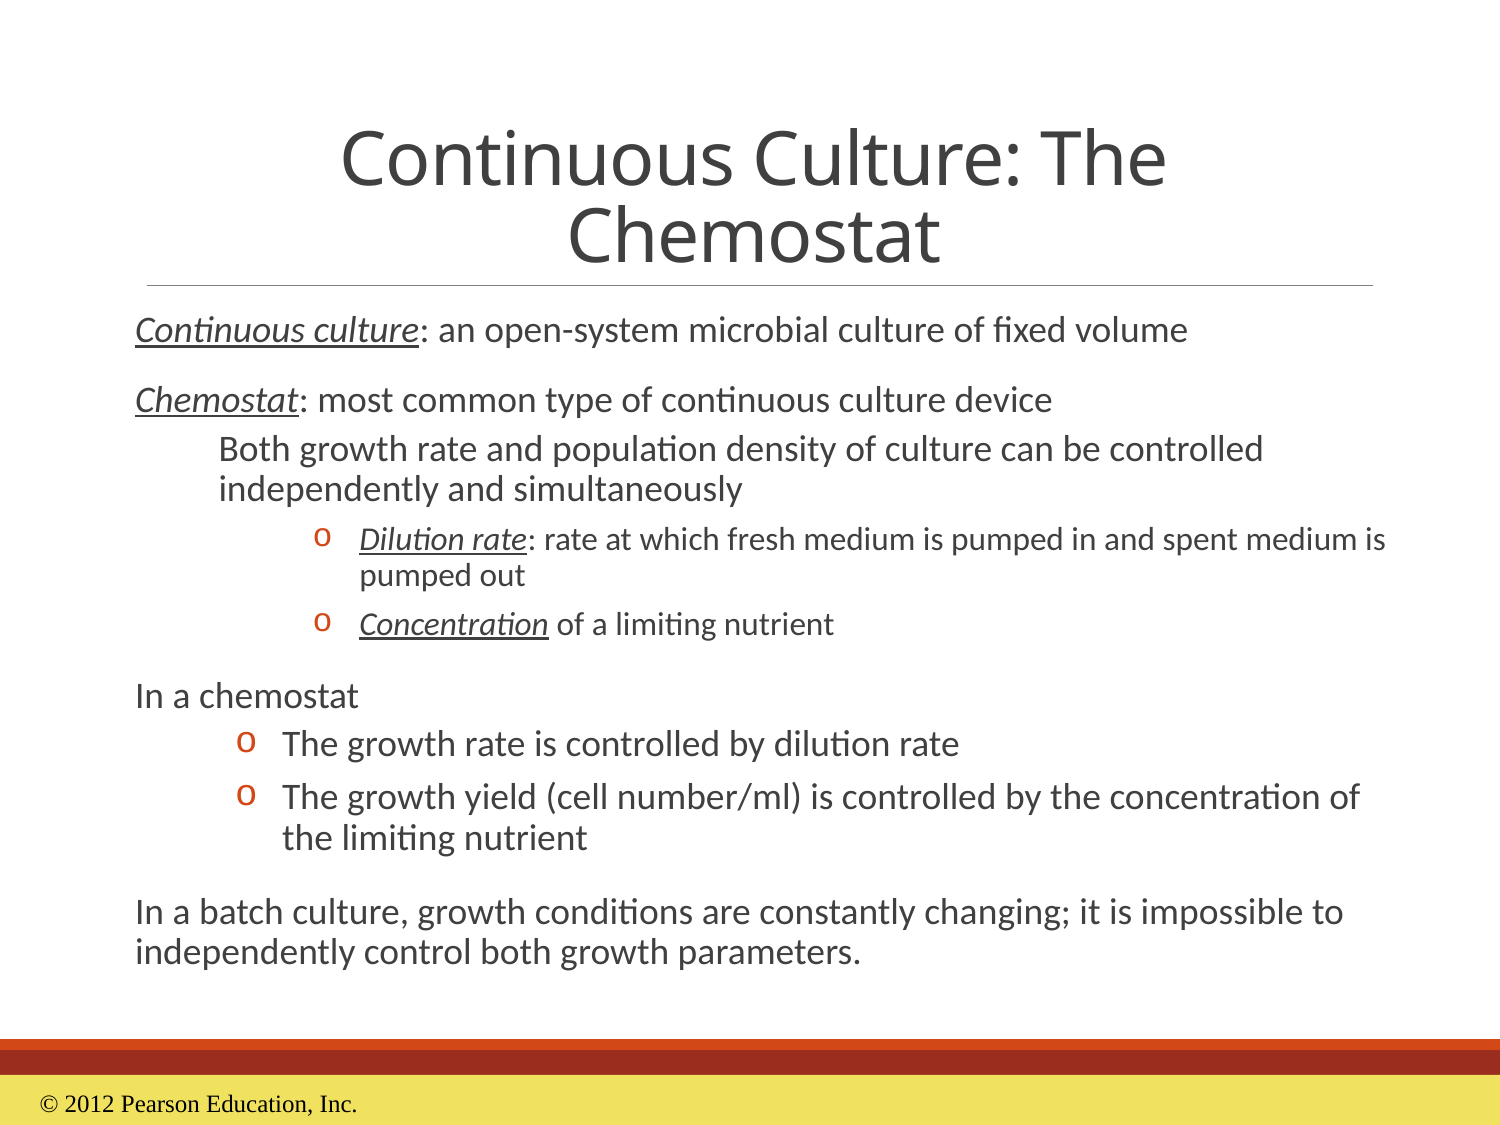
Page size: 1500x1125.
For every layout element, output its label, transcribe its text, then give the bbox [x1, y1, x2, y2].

list Continuous culture: an open-system microbial culture of fixed volume Chemostat: most common type of continuous culture device Both growth rate and population density of culture can be controlled independently and simultaneously Dilution rate: rate at which fresh medium is pumped in and spent medium is pumped out Concentration of a limiting nutrient In a chemostat The growth rate is controlled by dilution rate The growth yield (cell number/ml) is controlled by the concentration of the limiting nutrient In a batch culture, growth conditions are constantly changing; it is impossible to independently control both growth parameters. [135, 302, 1395, 1035]
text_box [0, 1074, 1500, 1125]
title Continuous Culture: The Chemostat [135, 47, 1373, 285]
